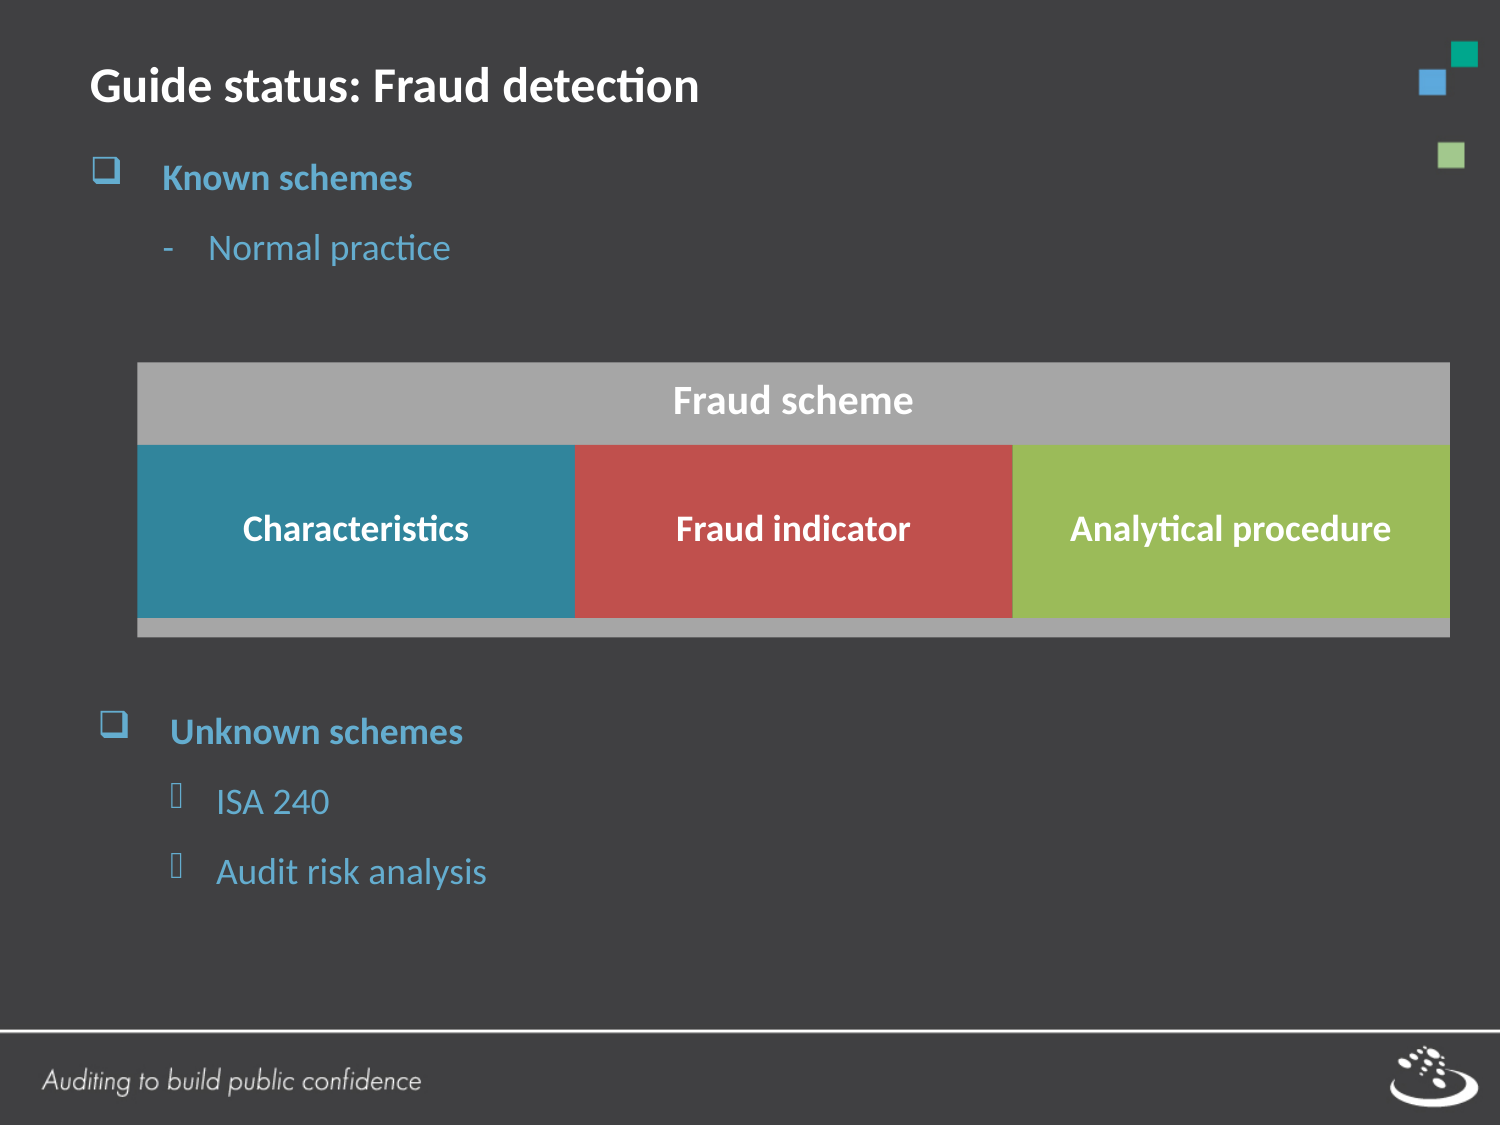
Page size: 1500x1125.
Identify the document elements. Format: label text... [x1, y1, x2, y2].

text_box Known schemes - Normal practice [75, 145, 1388, 288]
text_box Guide status: Fraud detection [75, 45, 1388, 125]
text_box Unknown schemes ISA 240 Audit risk analysis [82, 699, 1396, 842]
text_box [137, 362, 1451, 638]
picture [0, 0, 1500, 1125]
